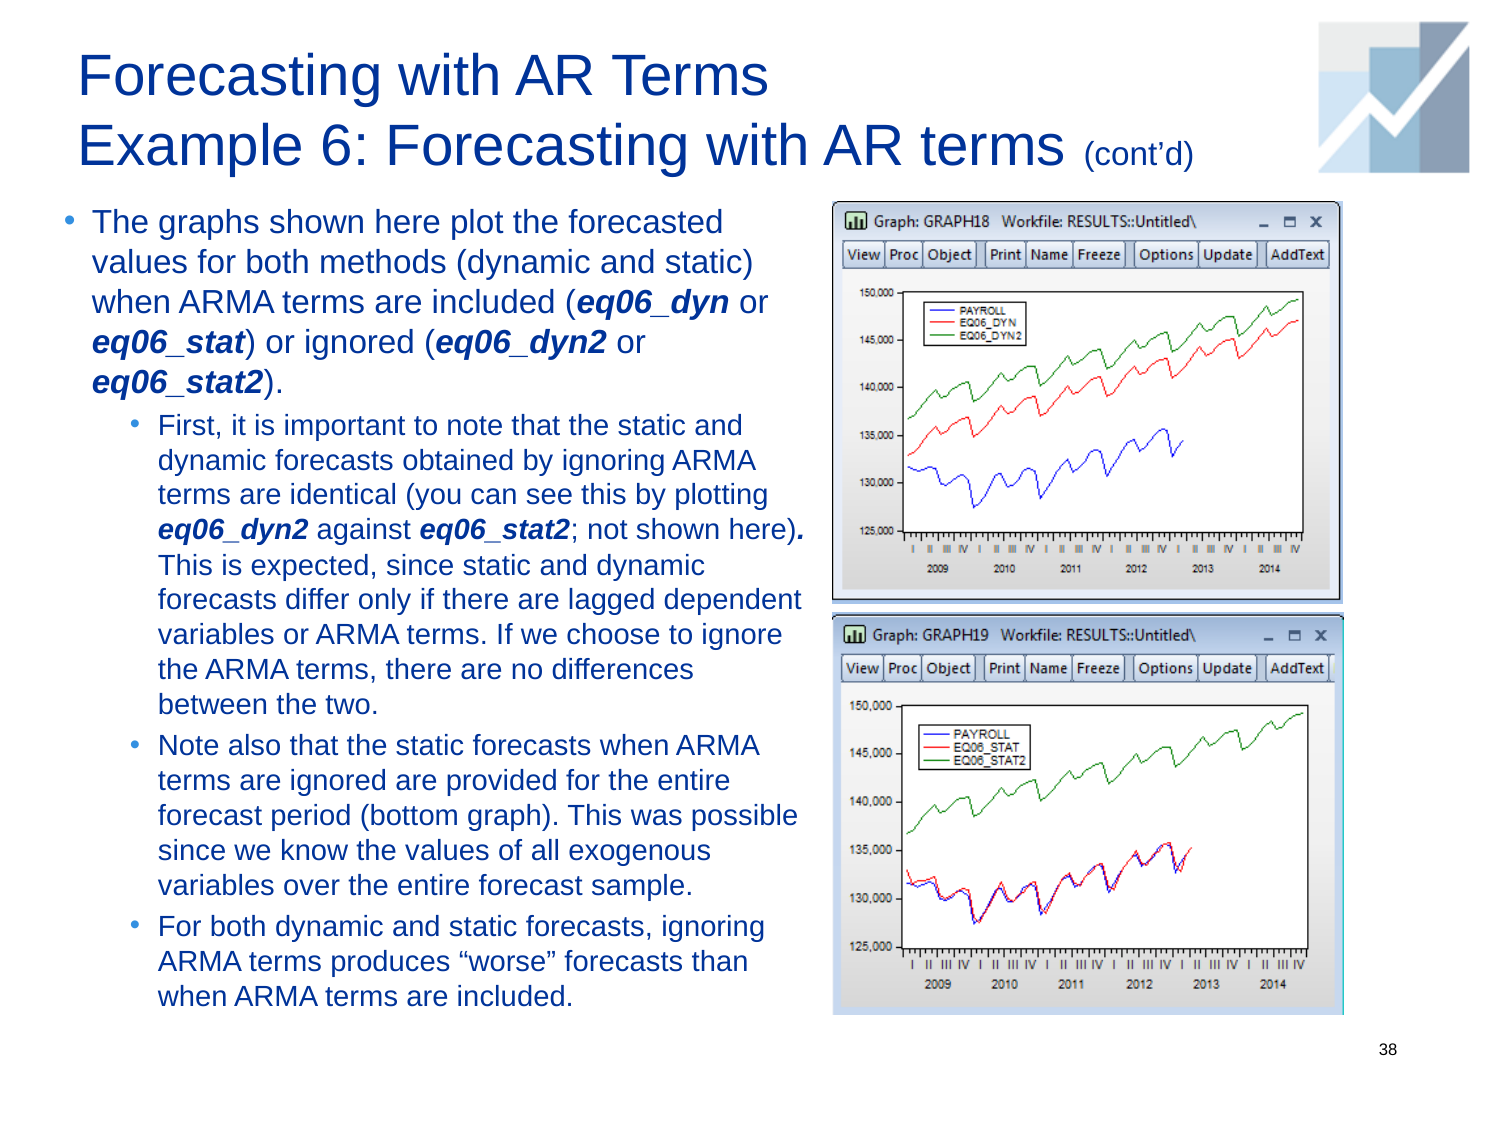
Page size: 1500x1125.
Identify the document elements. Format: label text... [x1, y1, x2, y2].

picture [832, 201, 1344, 604]
picture [1300, 11, 1479, 181]
slide_number 38 [1262, 1015, 1413, 1067]
picture [832, 611, 1345, 1016]
title Forecasting with AR Terms Example 6: Forecasting with AR terms (cont’d) [62, 0, 1297, 185]
list The graphs shown here plot the forecasted values for both methods (dynamic and static) when ARMA terms are included (eq06_dyn or eq06_stat) or ignored (eq06_dyn2 or eq06_stat2). First, it is important to note that the static and dynamic forecasts obtained by ignoring ARMA terms are identical (you can see this by plotting eq06_dyn2 against eq06_stat2; not shown here). This is expected, since static and dynamic forecasts differ only if there are lagged dependent variables or ARMA terms. If we choose to ignore the ARMA terms, there are no differences between the two. Note also that the static forecasts when ARMA terms are ignored are provided for the entire forecast period (bottom graph). This was possible since we know the values of all exogenous variables over the entire forecast sample. For both dynamic and static forecasts, ignoring ARMA terms produces “worse” forecasts than when ARMA terms are included. [48, 192, 825, 1040]
